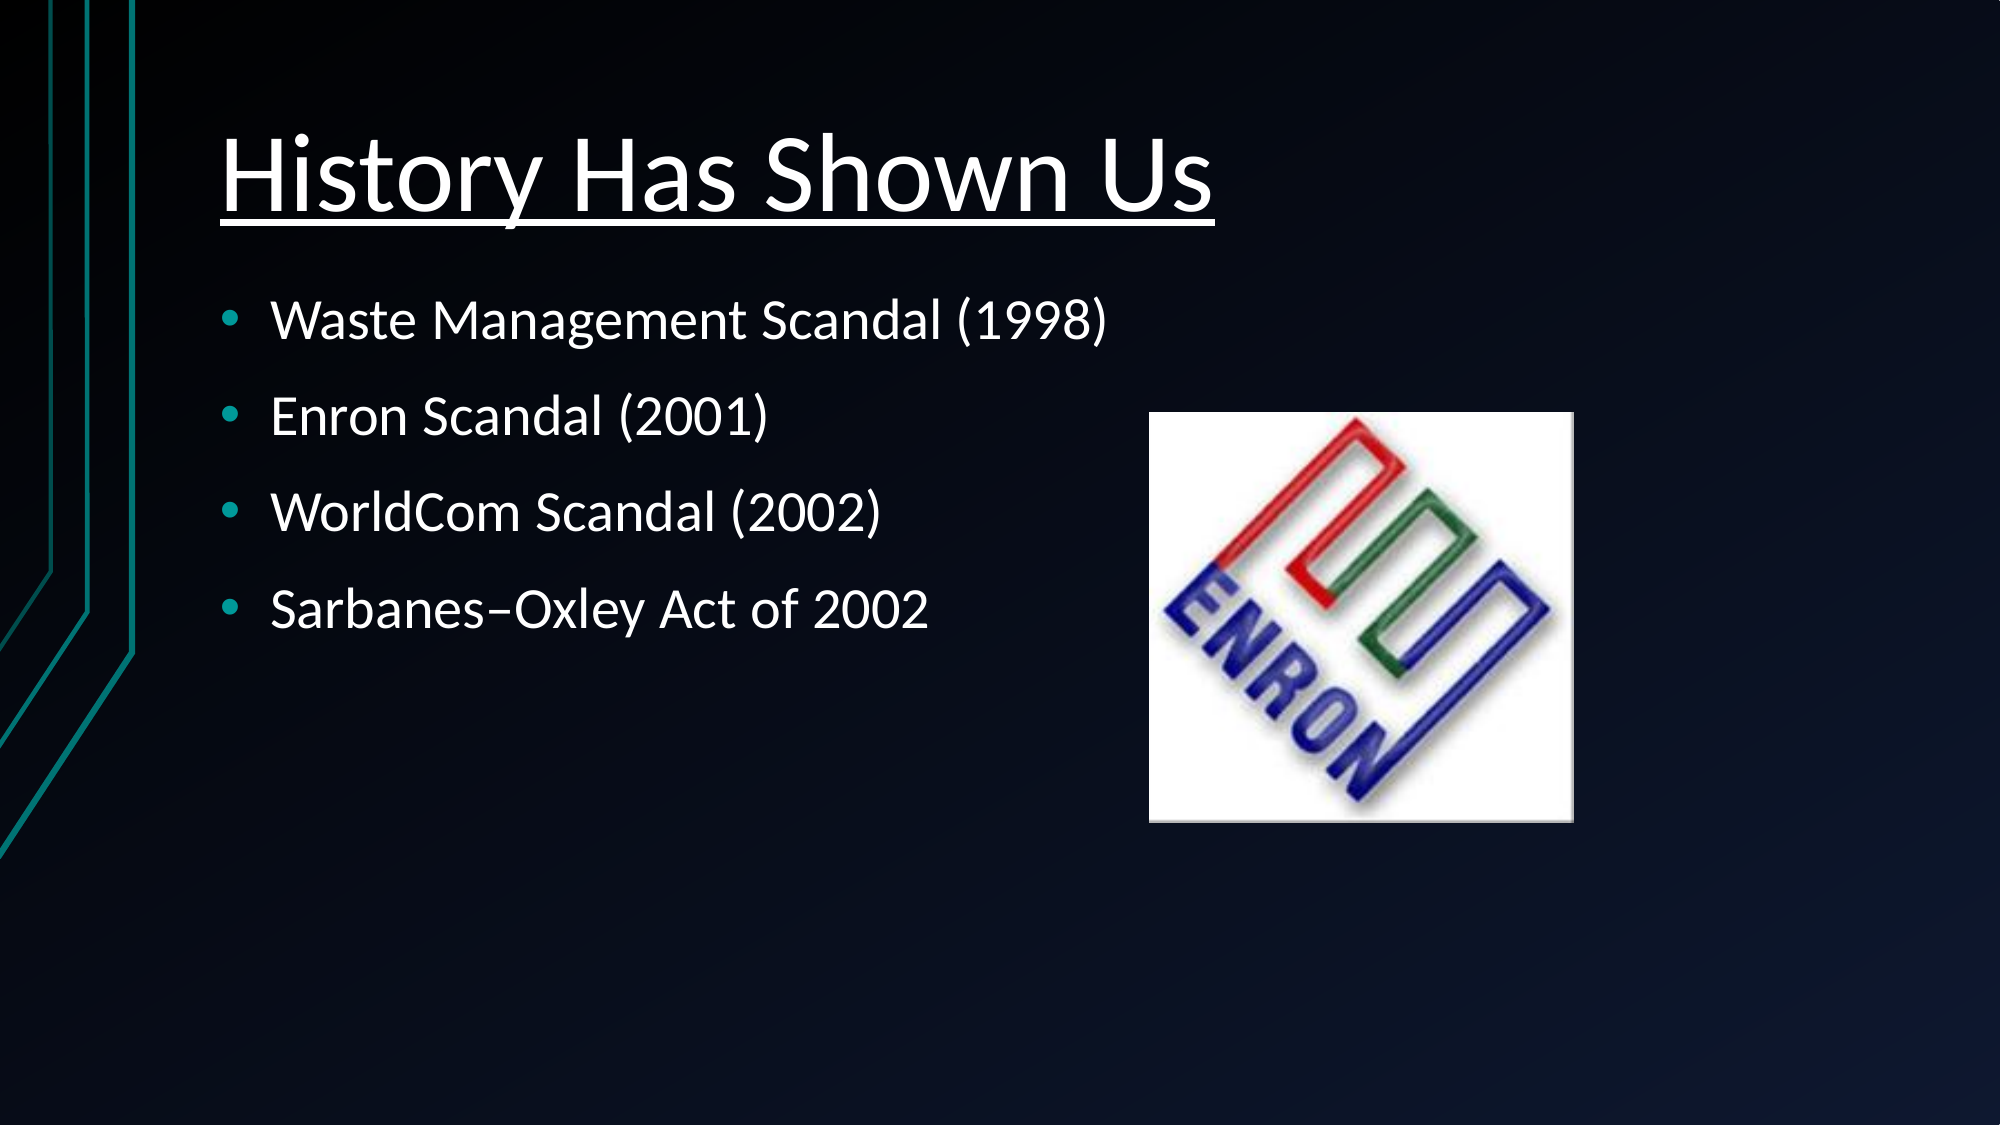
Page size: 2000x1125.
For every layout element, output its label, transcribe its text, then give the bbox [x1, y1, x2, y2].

list Waste Management Scandal (1998) Enron Scandal (2001) WorldCom Scandal (2002) Sarbanes–Oxley Act of 2002 [199, 279, 1900, 1012]
title History Has Shown Us [199, 45, 1900, 246]
picture [1149, 412, 1574, 823]
